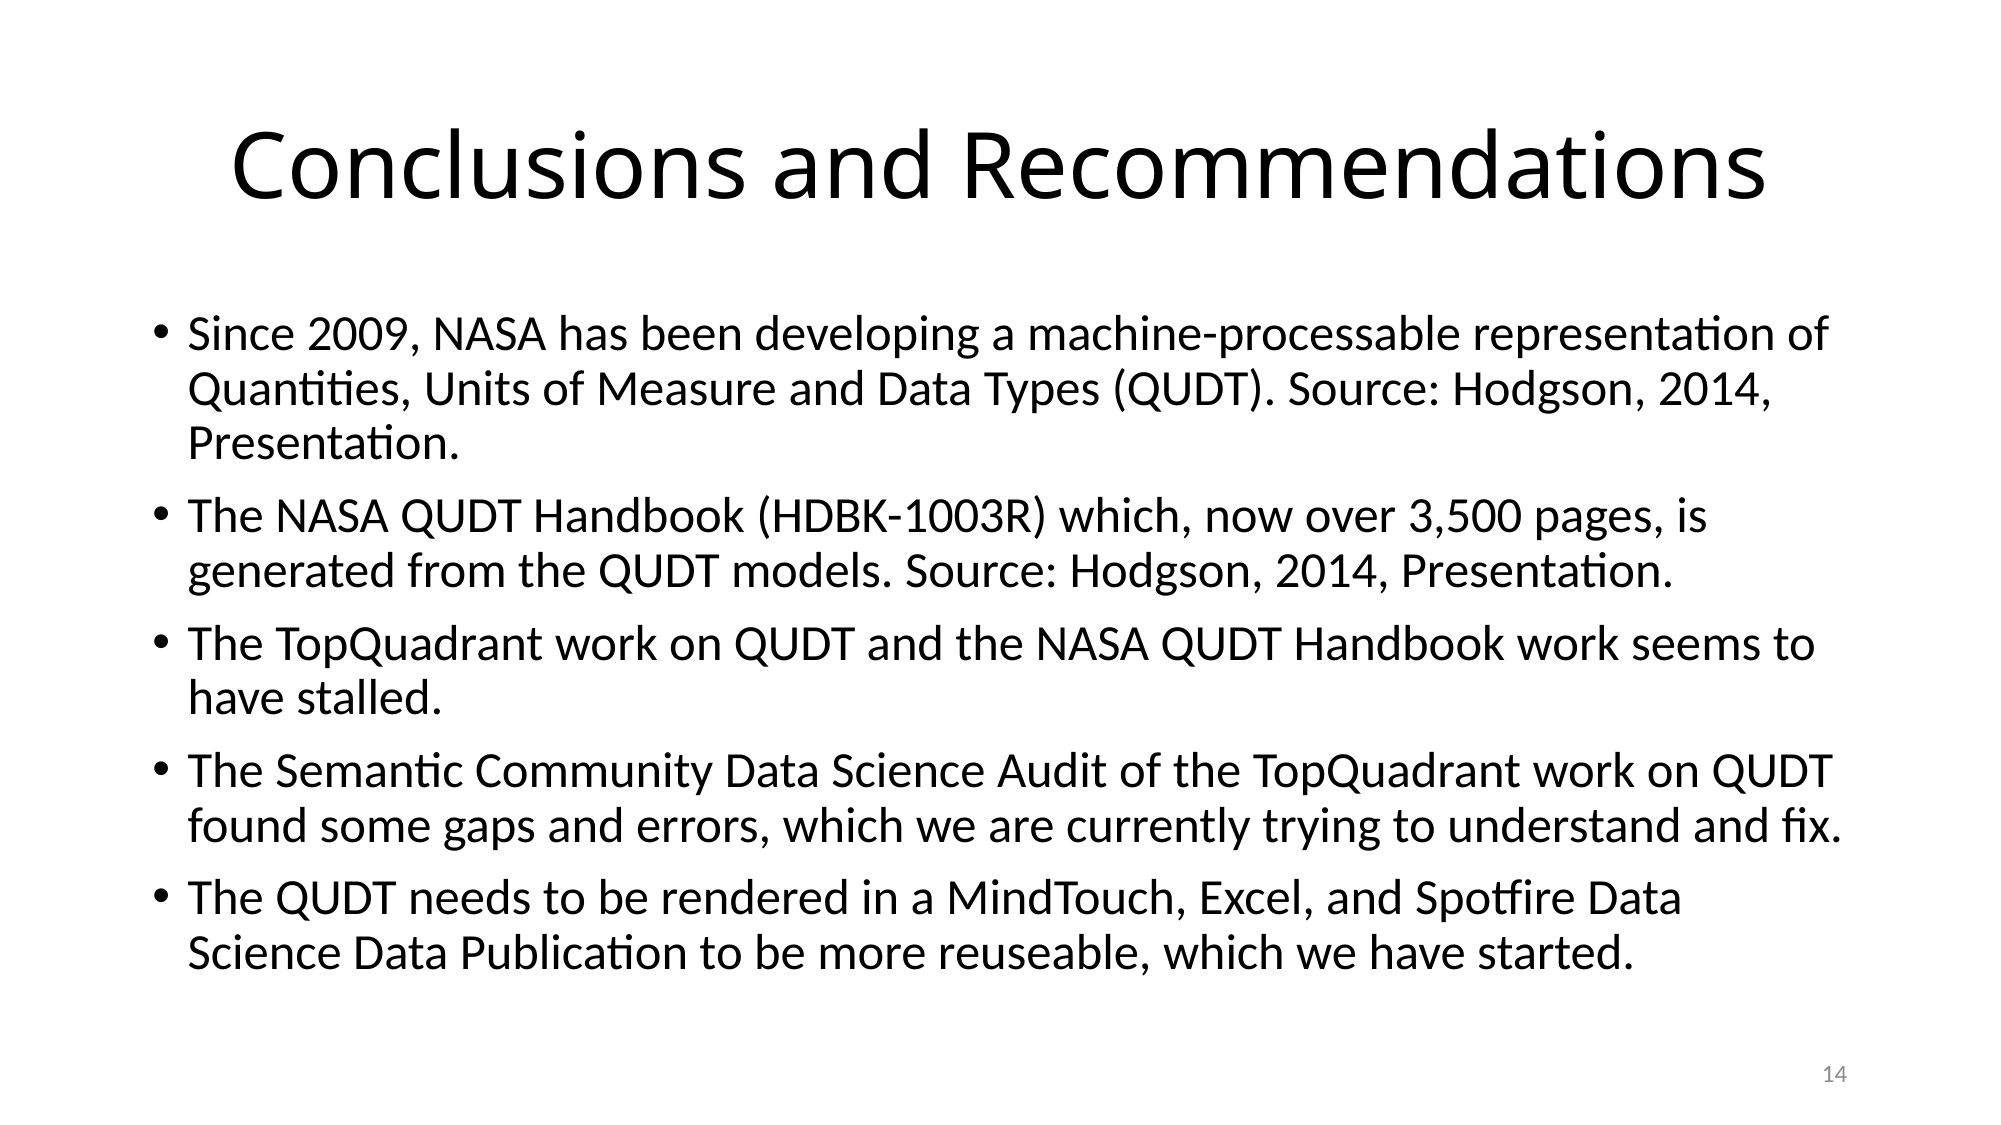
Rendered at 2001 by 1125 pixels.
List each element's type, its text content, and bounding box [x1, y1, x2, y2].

list Since 2009, NASA has been developing a machine-processable representation of Quantities, Units of Measure and Data Types (QUDT). Source: Hodgson, 2014, Presentation. The NASA QUDT Handbook (HDBK-1003R) which, now over 3,500 pages, is generated from the QUDT models. Source: Hodgson, 2014, Presentation. The TopQuadrant work on QUDT and the NASA QUDT Handbook work seems to have stalled. The Semantic Community Data Science Audit of the TopQuadrant work on QUDT found some gaps and errors, which we are currently trying to understand and fix. The QUDT needs to be rendered in a MindTouch, Excel, and Spotfire Data Science Data Publication to be more reuseable, which we have started. [137, 299, 1863, 1014]
title Conclusions and Recommendations [137, 59, 1863, 278]
slide_number 14 [1412, 1042, 1863, 1103]
